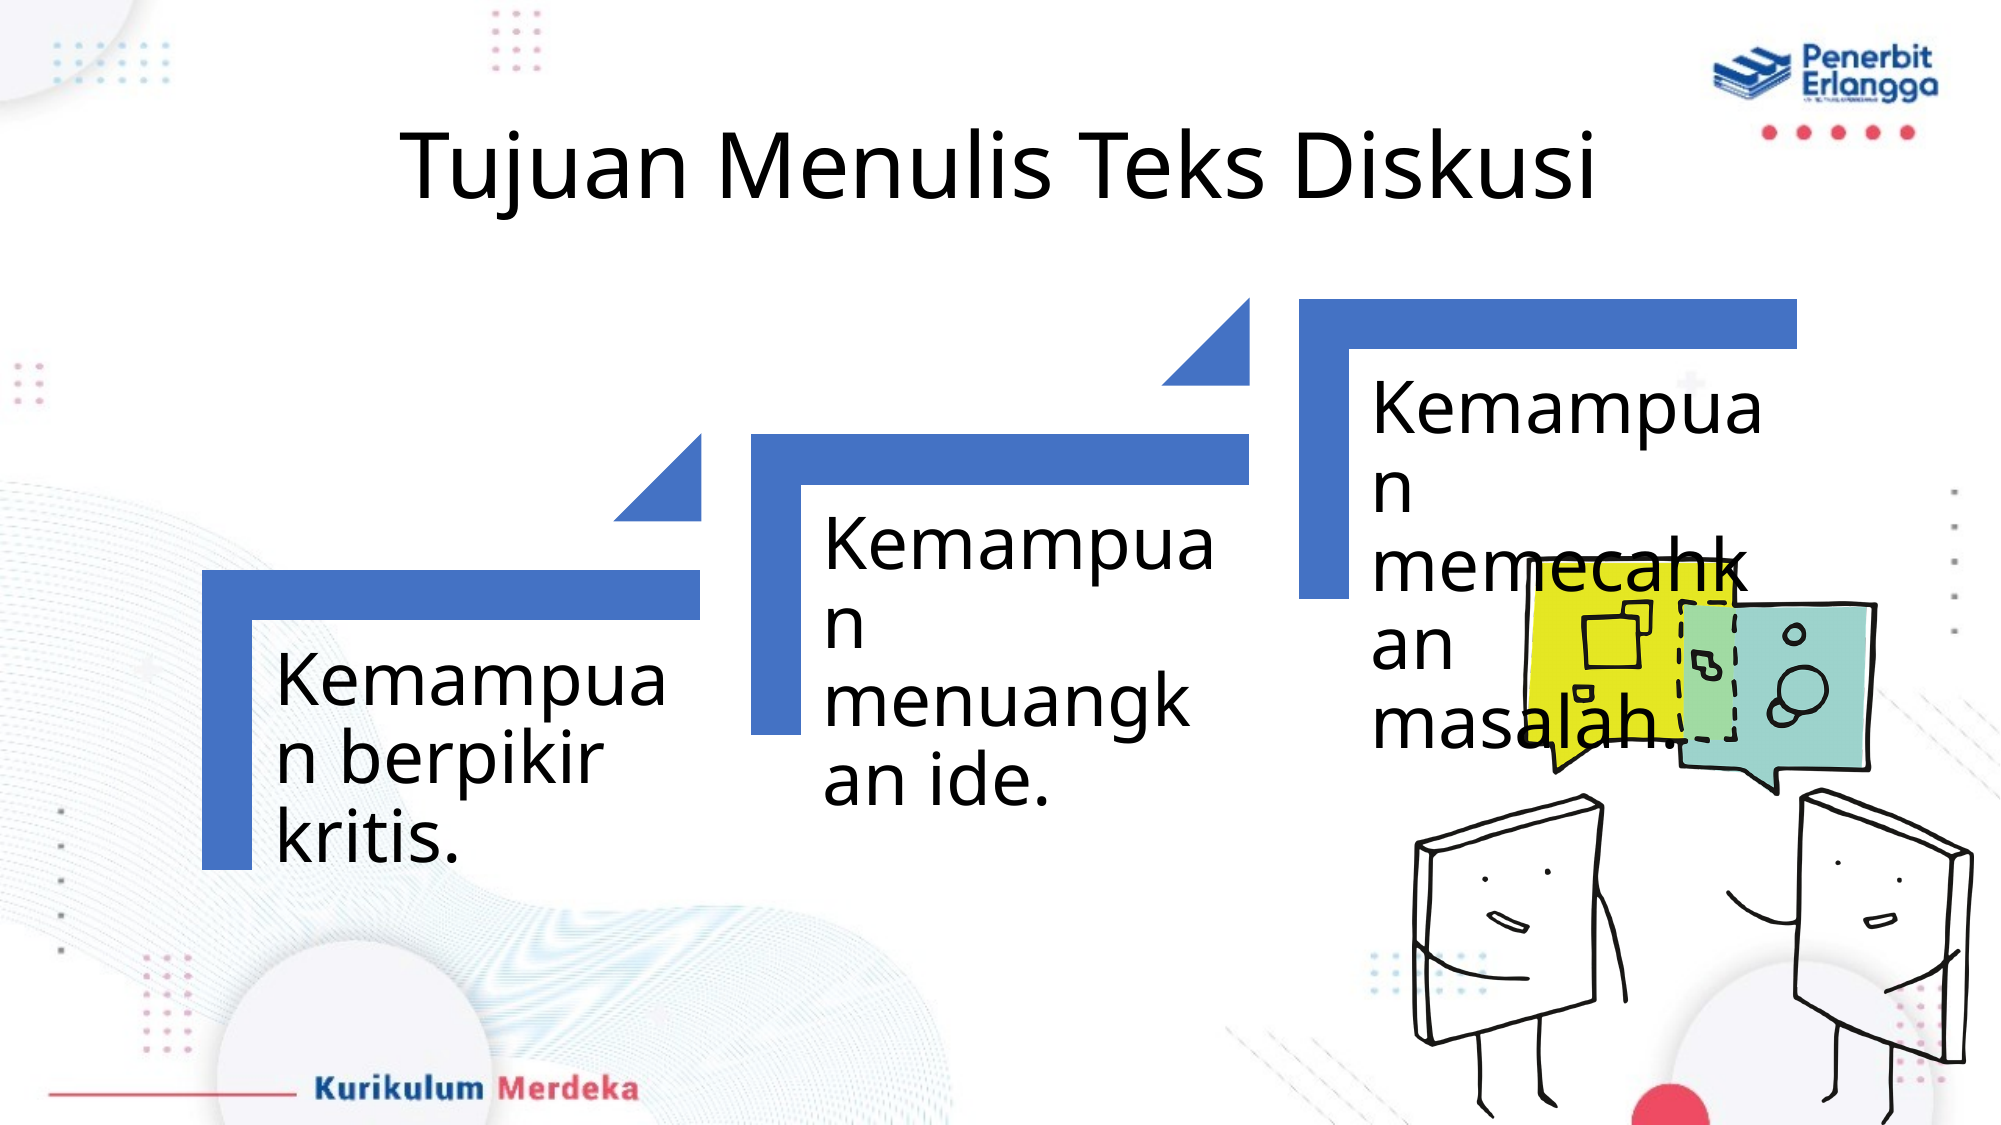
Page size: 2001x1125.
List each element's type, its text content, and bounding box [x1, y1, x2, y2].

title Tujuan Menulis Teks Diskusi [137, 59, 1863, 278]
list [137, 299, 1863, 1014]
picture [0, 0, 2001, 1125]
